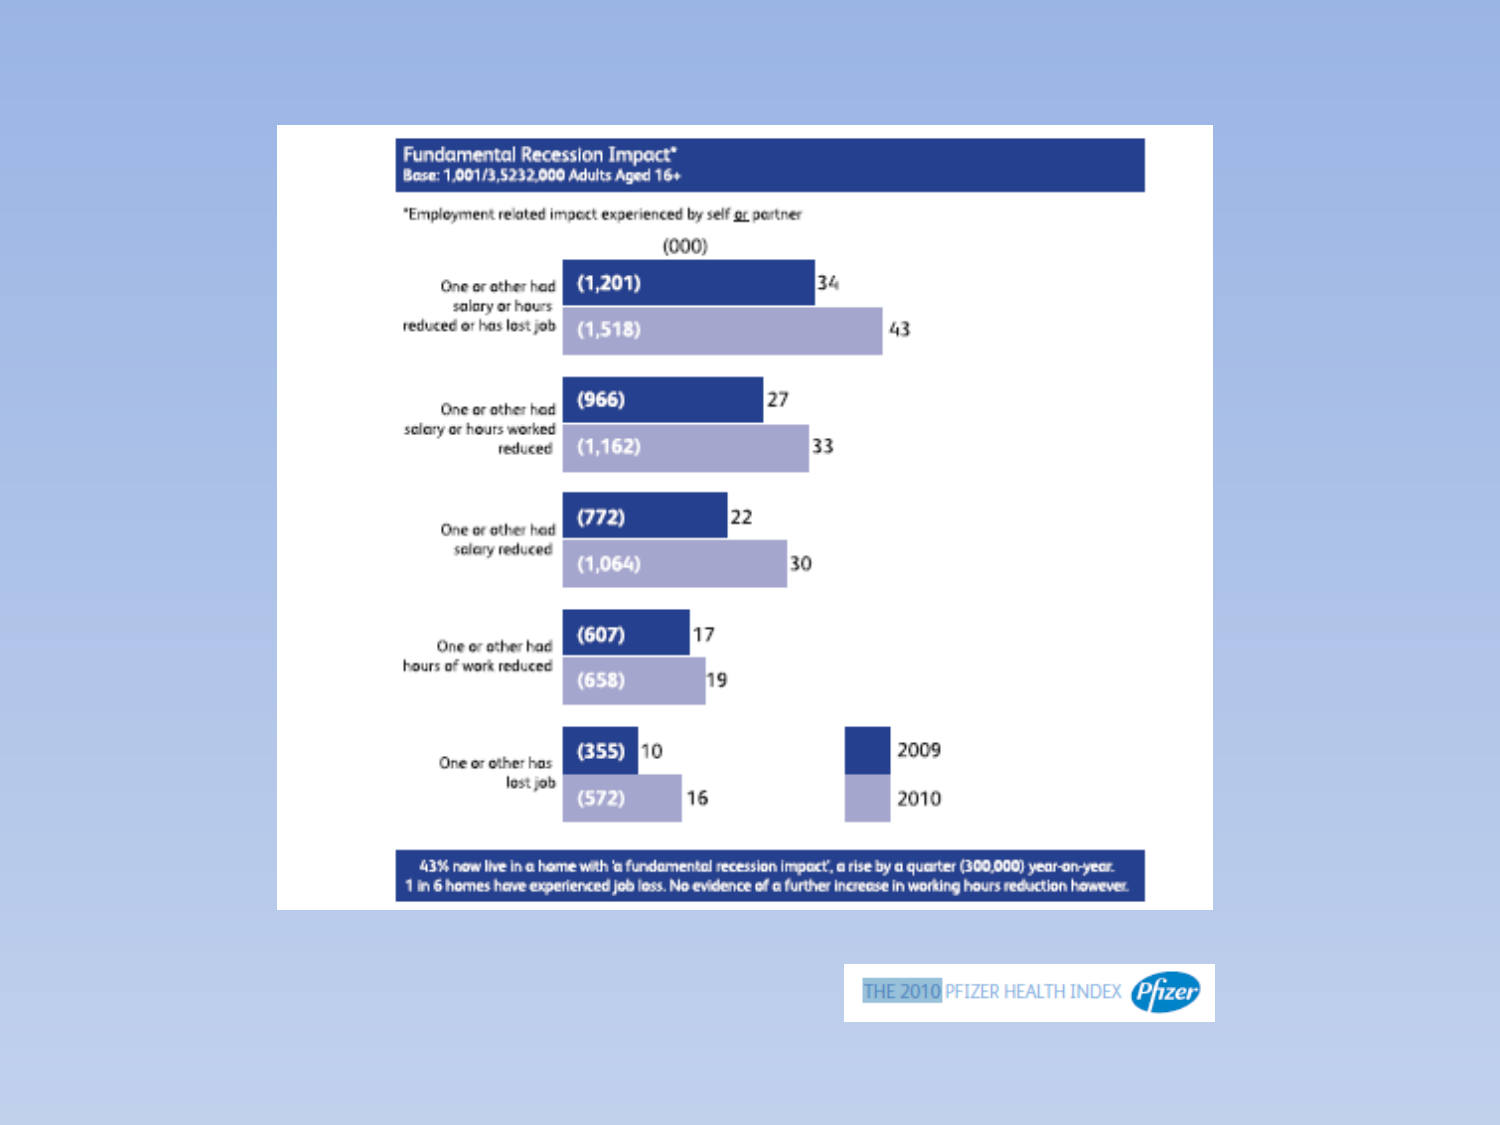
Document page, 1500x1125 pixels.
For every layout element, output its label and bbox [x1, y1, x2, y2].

picture [844, 963, 1216, 1023]
picture [277, 125, 1213, 910]
